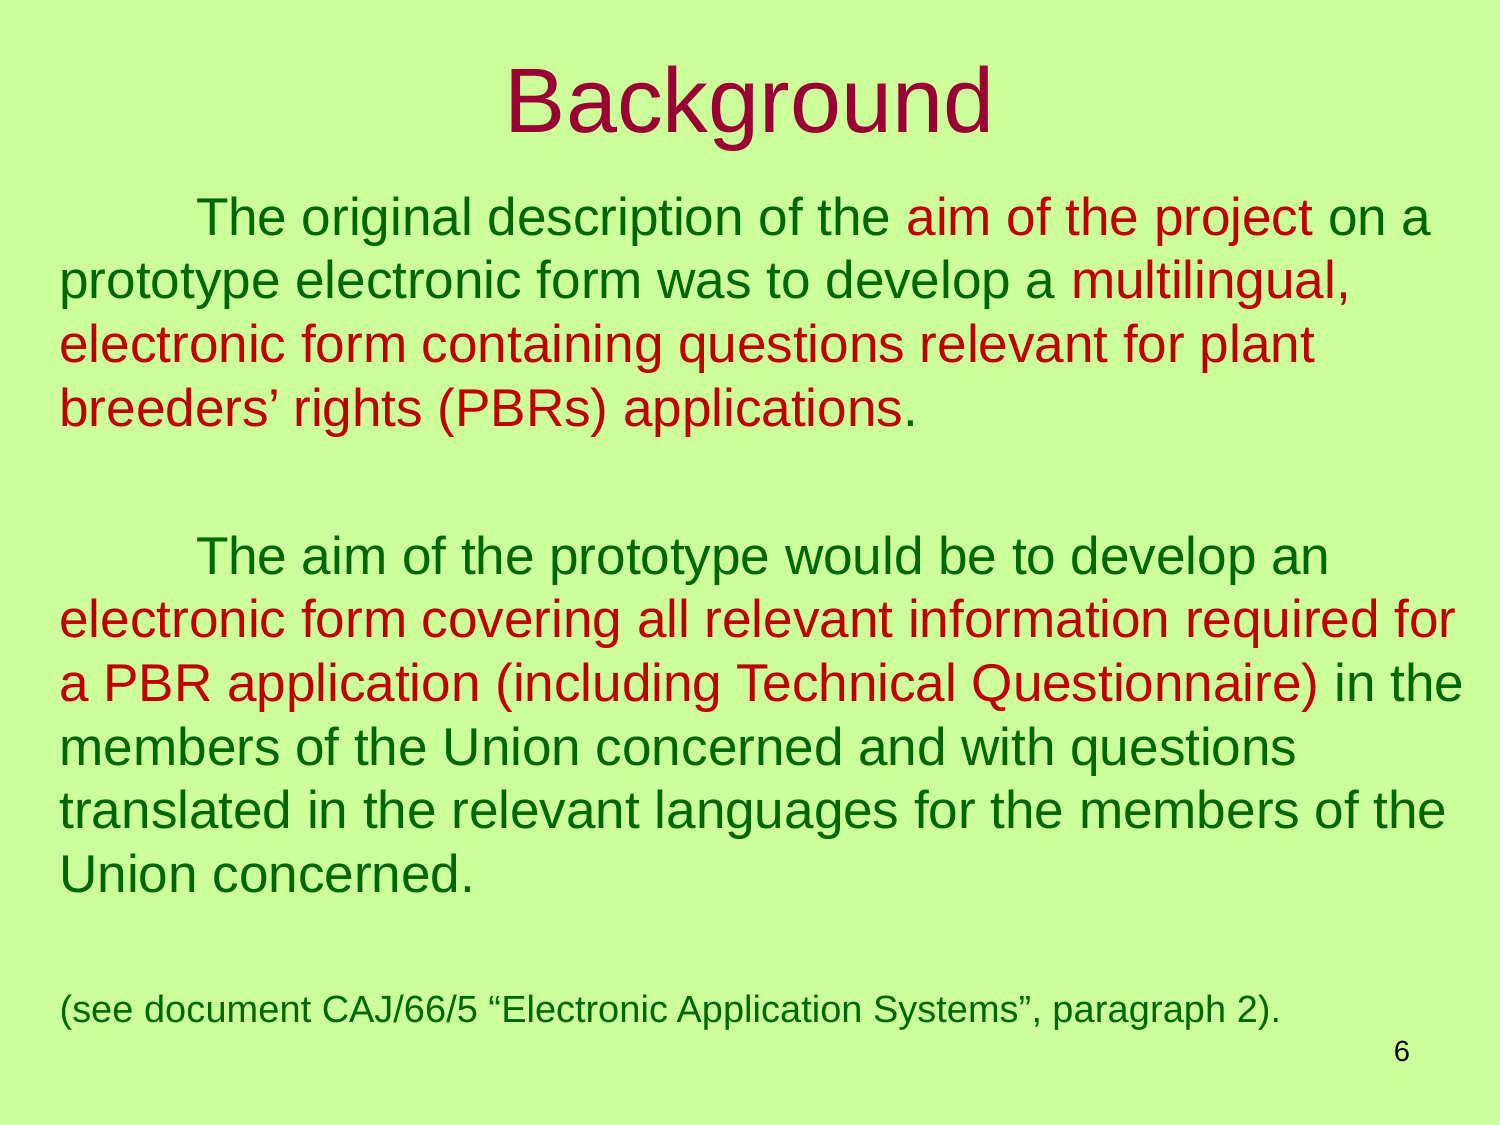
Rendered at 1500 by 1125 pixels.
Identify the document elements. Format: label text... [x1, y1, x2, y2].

title Background [75, 1, 1425, 174]
slide_number 6 [1074, 1024, 1425, 1103]
list The original description of the aim of the project on a prototype electronic form was to develop a multilingual, electronic form containing questions relevant for plant breeders’ rights (PBRs) applications. The aim of the prototype would be to develop an electronic form covering all relevant information required for a PBR application (including Technical Questionnaire) in the members of the Union concerned and with questions translated in the relevant languages for the members of the Union concerned. (see document CAJ/66/5 “Electronic Application Systems”, paragraph 2). [44, 174, 1495, 1050]
